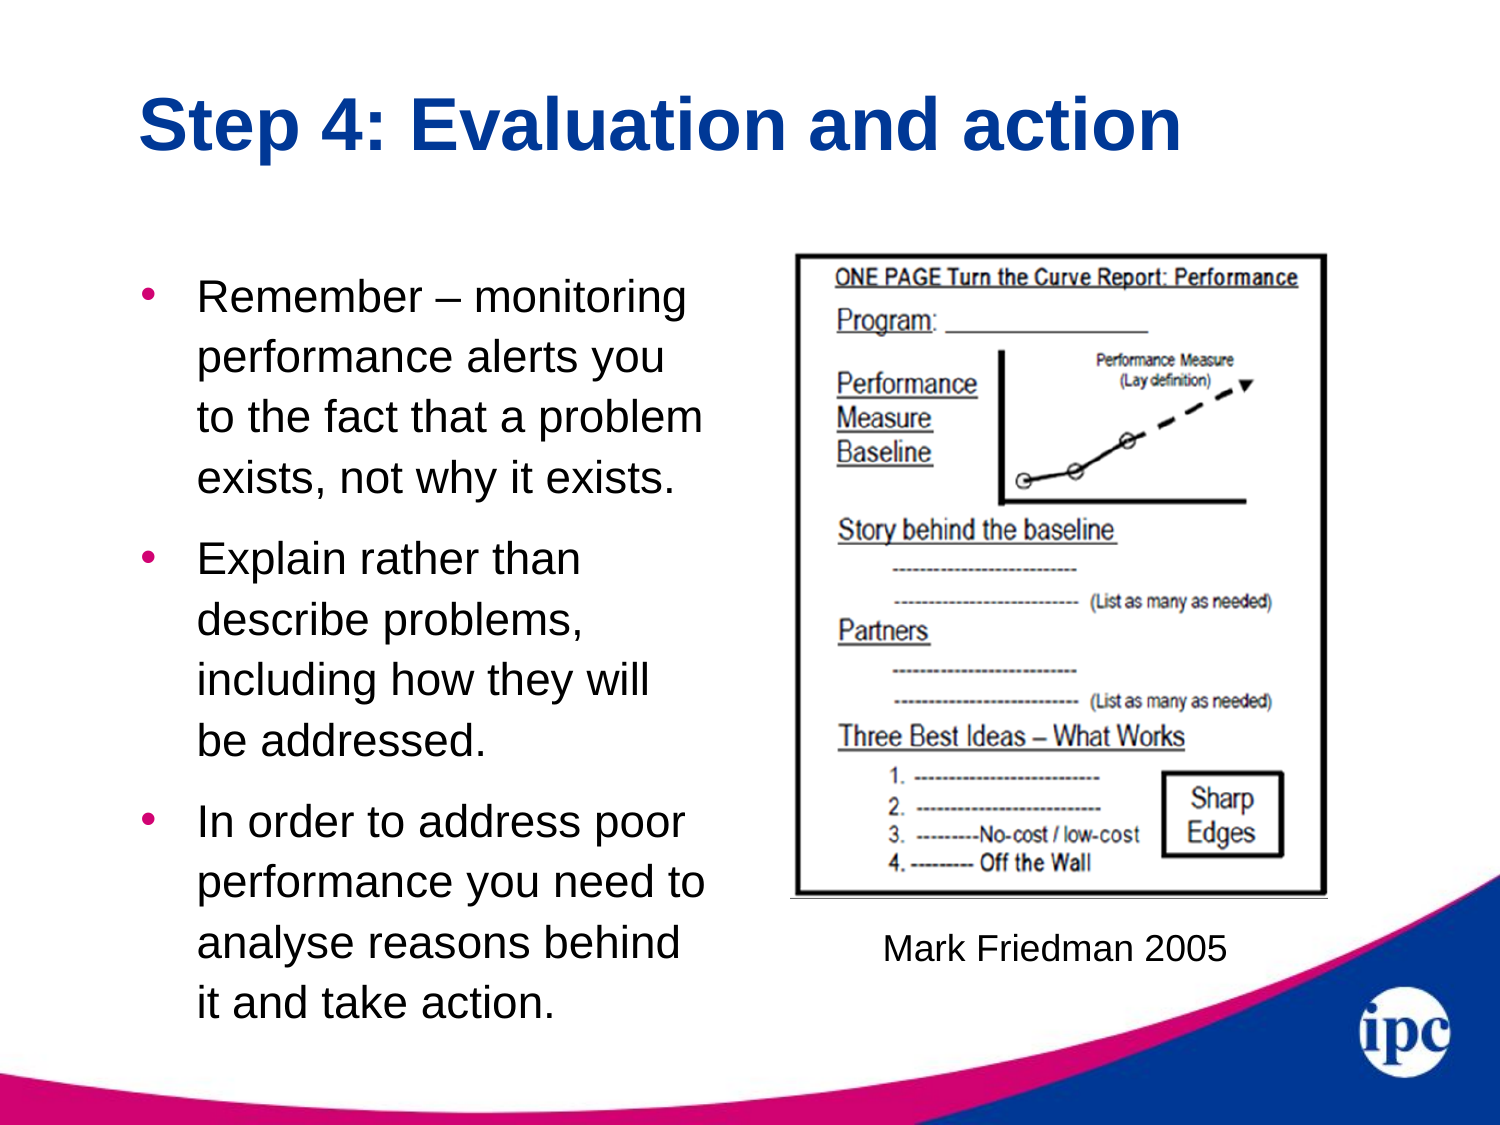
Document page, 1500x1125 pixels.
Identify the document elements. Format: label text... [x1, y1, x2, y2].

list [790, 249, 1328, 900]
title Step 4: Evaluation and action [123, 78, 1376, 176]
text_box Mark Friedman 2005 [867, 916, 1251, 976]
picture [0, 0, 1500, 1125]
list Remember – monitoring performance alerts you to the fact that a problem exists, not why it exists. Explain rather than describe problems, including how they will be addressed. In order to address poor performance you need to analyse reasons behind it and take action. [125, 253, 728, 876]
